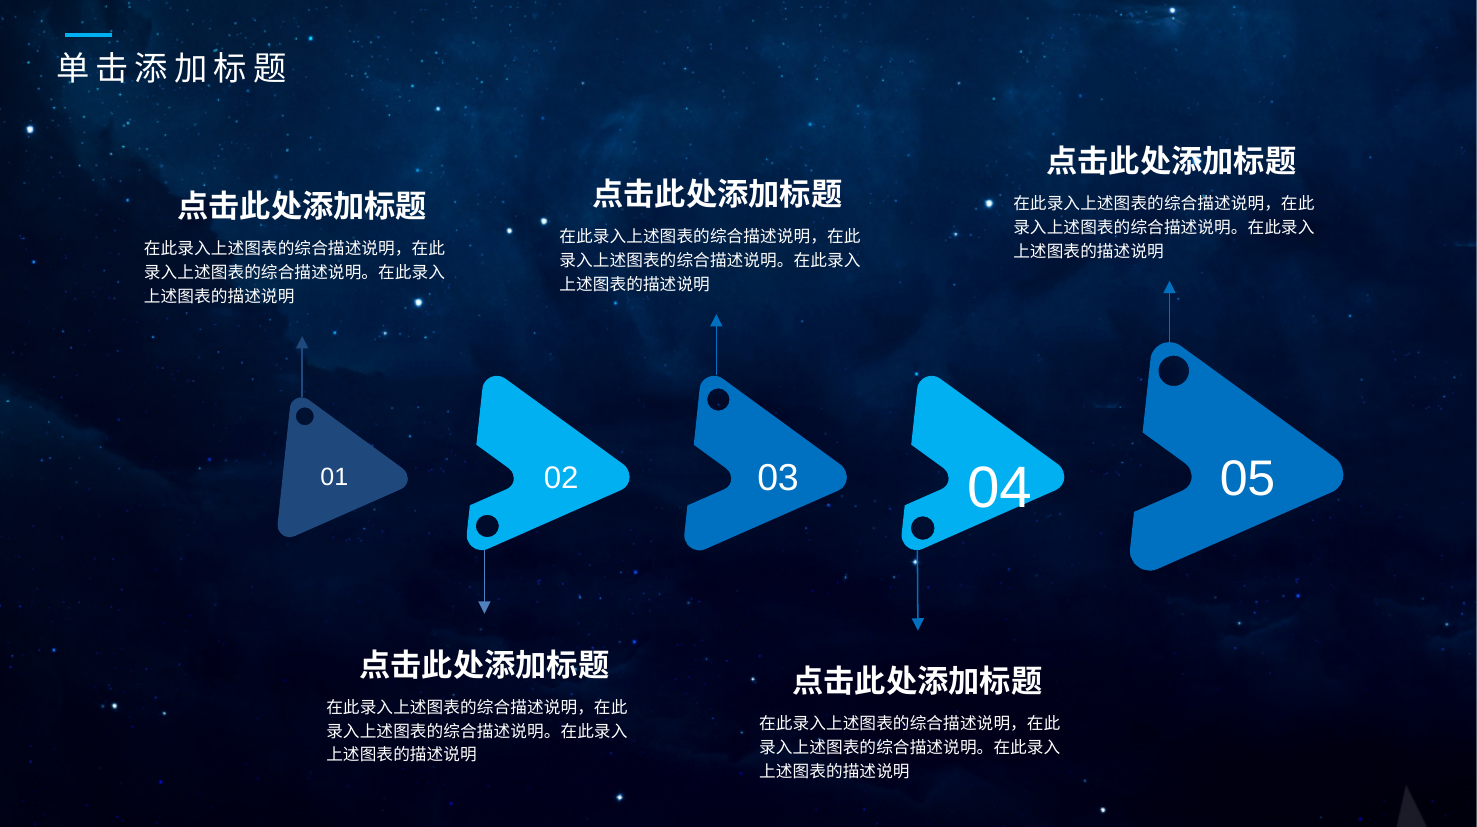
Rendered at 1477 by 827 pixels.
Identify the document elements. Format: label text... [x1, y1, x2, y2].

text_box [647, 313, 825, 563]
text_box 在此录入上述图表的综合描述说明，在此录入上述图表的综合描述说明。在此录入上述图表的描述说明 [748, 703, 1087, 787]
text_box 在此录入上述图表的综合描述说明，在此录入上述图表的综合描述说明。在此录入上述图表的描述说明 [548, 216, 887, 299]
text_box 在此录入上述图表的综合描述说明，在此录入上述图表的综合描述说明。在此录入上述图表的描述说明 [315, 686, 654, 770]
text_box 点击此处添加标题 [164, 180, 440, 228]
text_box 点击此处添加标题 [780, 656, 1055, 703]
picture [0, 0, 1477, 827]
text_box 点击此处添加标题 [580, 168, 855, 216]
text_box 点击此处添加标题 [1034, 135, 1309, 183]
text_box 在此录入上述图表的综合描述说明，在此录入上述图表的综合描述说明。在此录入上述图表的描述说明 [1002, 183, 1341, 266]
text_box 在此录入上述图表的综合描述说明，在此录入上述图表的综合描述说明。在此录入上述图表的描述说明 [132, 228, 472, 312]
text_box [248, 335, 390, 547]
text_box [1129, 280, 1344, 571]
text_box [901, 375, 1065, 631]
text_box 单击添加标题 [41, 49, 313, 95]
text_box 点击此处添加标题 [347, 639, 622, 686]
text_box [466, 375, 630, 614]
